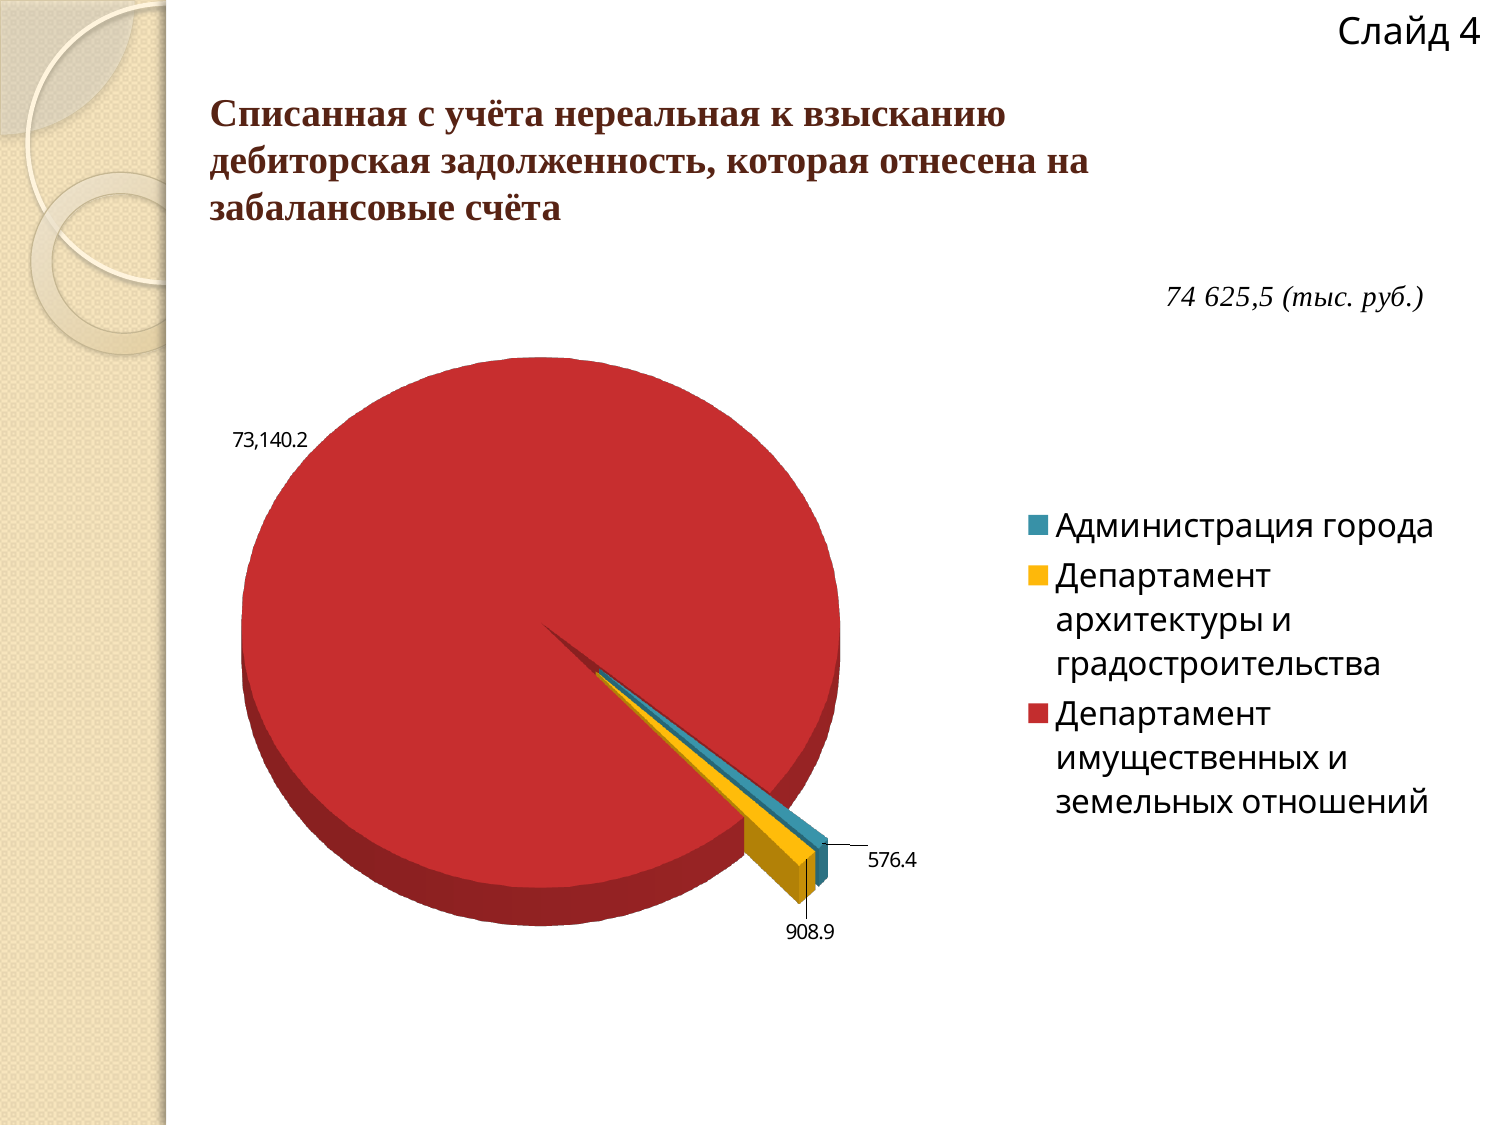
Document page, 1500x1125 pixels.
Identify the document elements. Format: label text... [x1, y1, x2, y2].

chart [64, 255, 1459, 1071]
text_box Слайд 4 [1322, 0, 1500, 60]
title Списанная с учёта нереальная к взысканию дебиторская задолженность, которая отнесена на забалансовые счёта [194, 78, 1447, 252]
